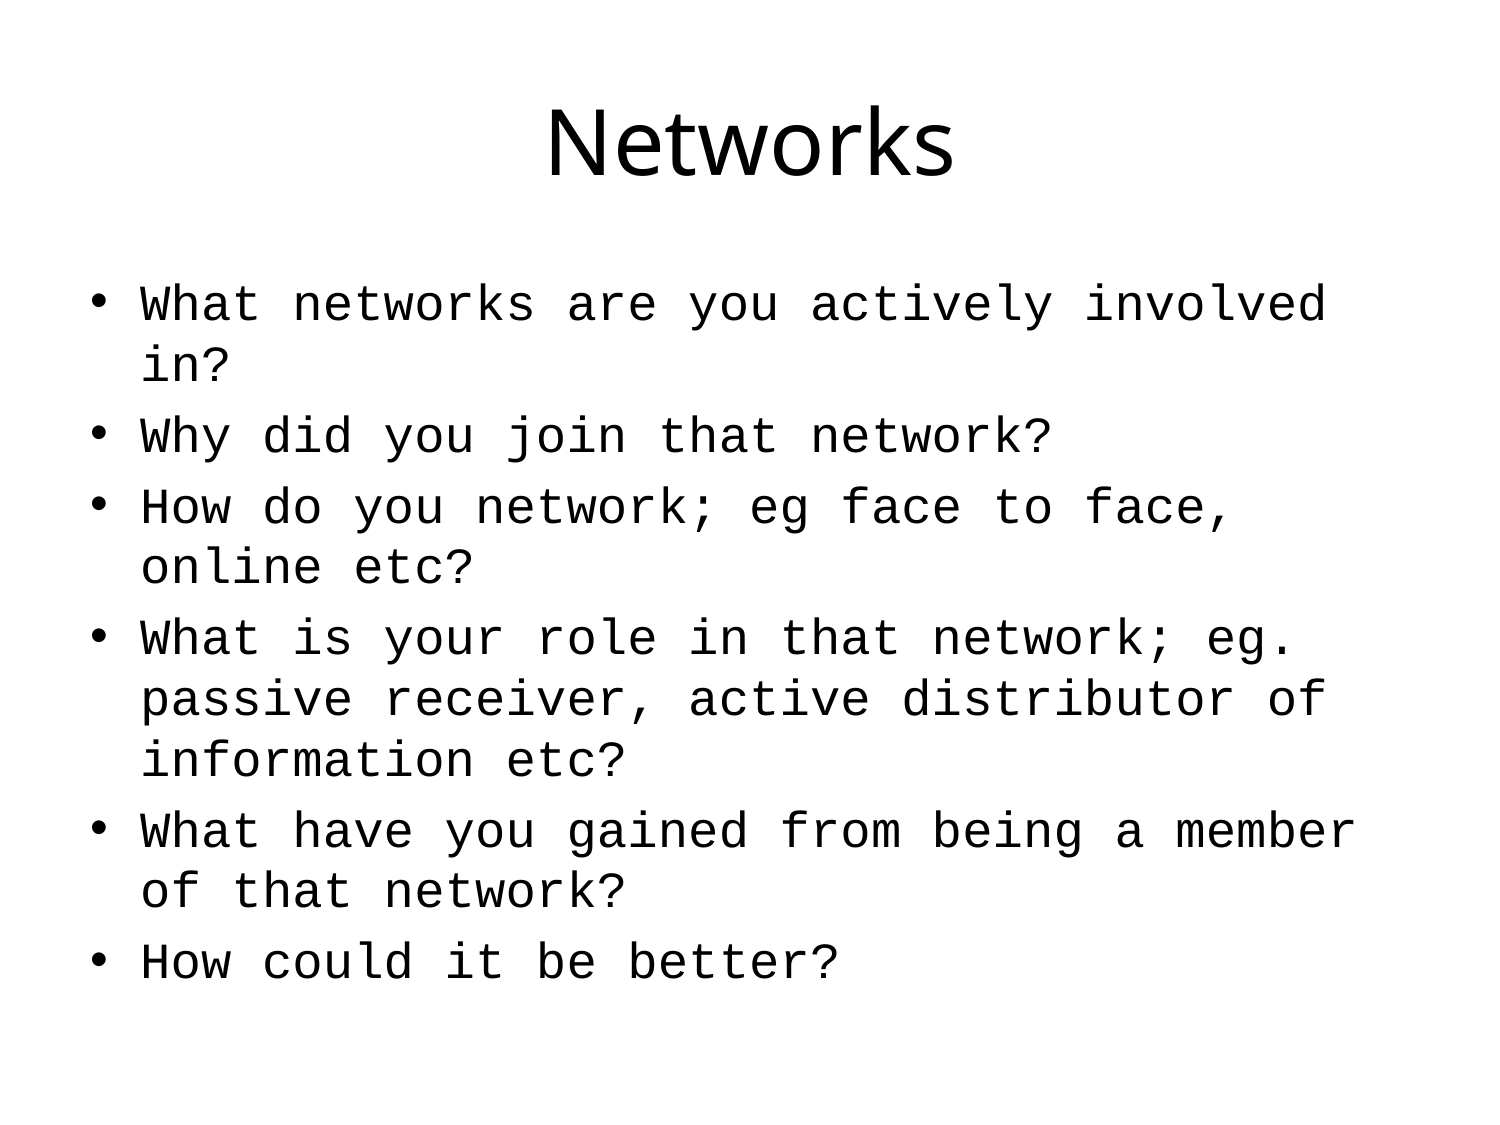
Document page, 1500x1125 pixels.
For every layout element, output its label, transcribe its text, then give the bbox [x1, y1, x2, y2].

title Networks [75, 45, 1425, 233]
list What networks are you actively involved in? Why did you join that network? How do you network; eg face to face, online etc? What is your role in that network; eg. passive receiver, active distributor of information etc? What have you gained from being a member of that network? How could it be better? [75, 262, 1425, 1005]
